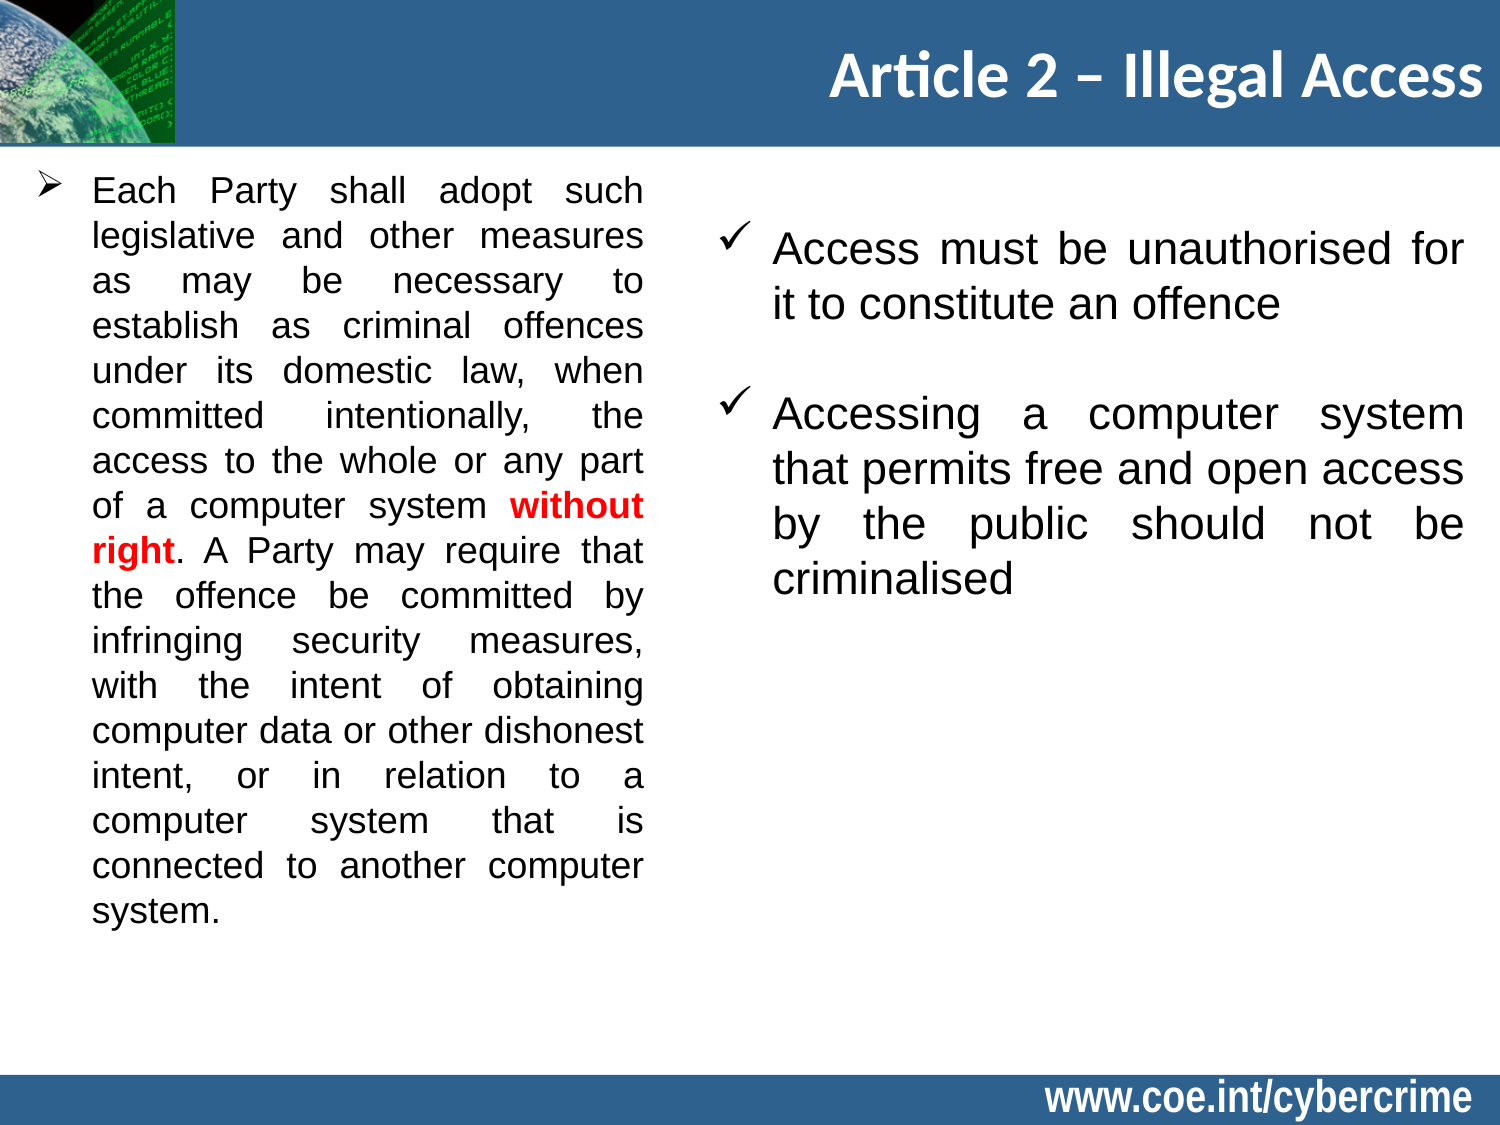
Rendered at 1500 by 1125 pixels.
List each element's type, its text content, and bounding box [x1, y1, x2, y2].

text_box www.coe.int/cybercrime [1030, 1059, 1500, 1125]
picture [0, 0, 175, 143]
text_box Access must be unauthorised for it to constitute an offence Accessing a computer system that permits free and open access by the public should not be criminalised [701, 211, 1480, 666]
text_box Each Party shall adopt such legislative and other measures as may be necessary to establish as criminal offences under its domestic law, when committed intentionally, the access to the whole or any part of a computer system without right. A Party may require that the offence be committed by infringing security measures, with the intent of obtaining computer data or other dishonest intent, or in relation to a computer system that is connected to another computer system. [20, 158, 659, 938]
text_box Article 2 – Illegal Access [176, 0, 1500, 149]
text_box [0, 1073, 1030, 1125]
